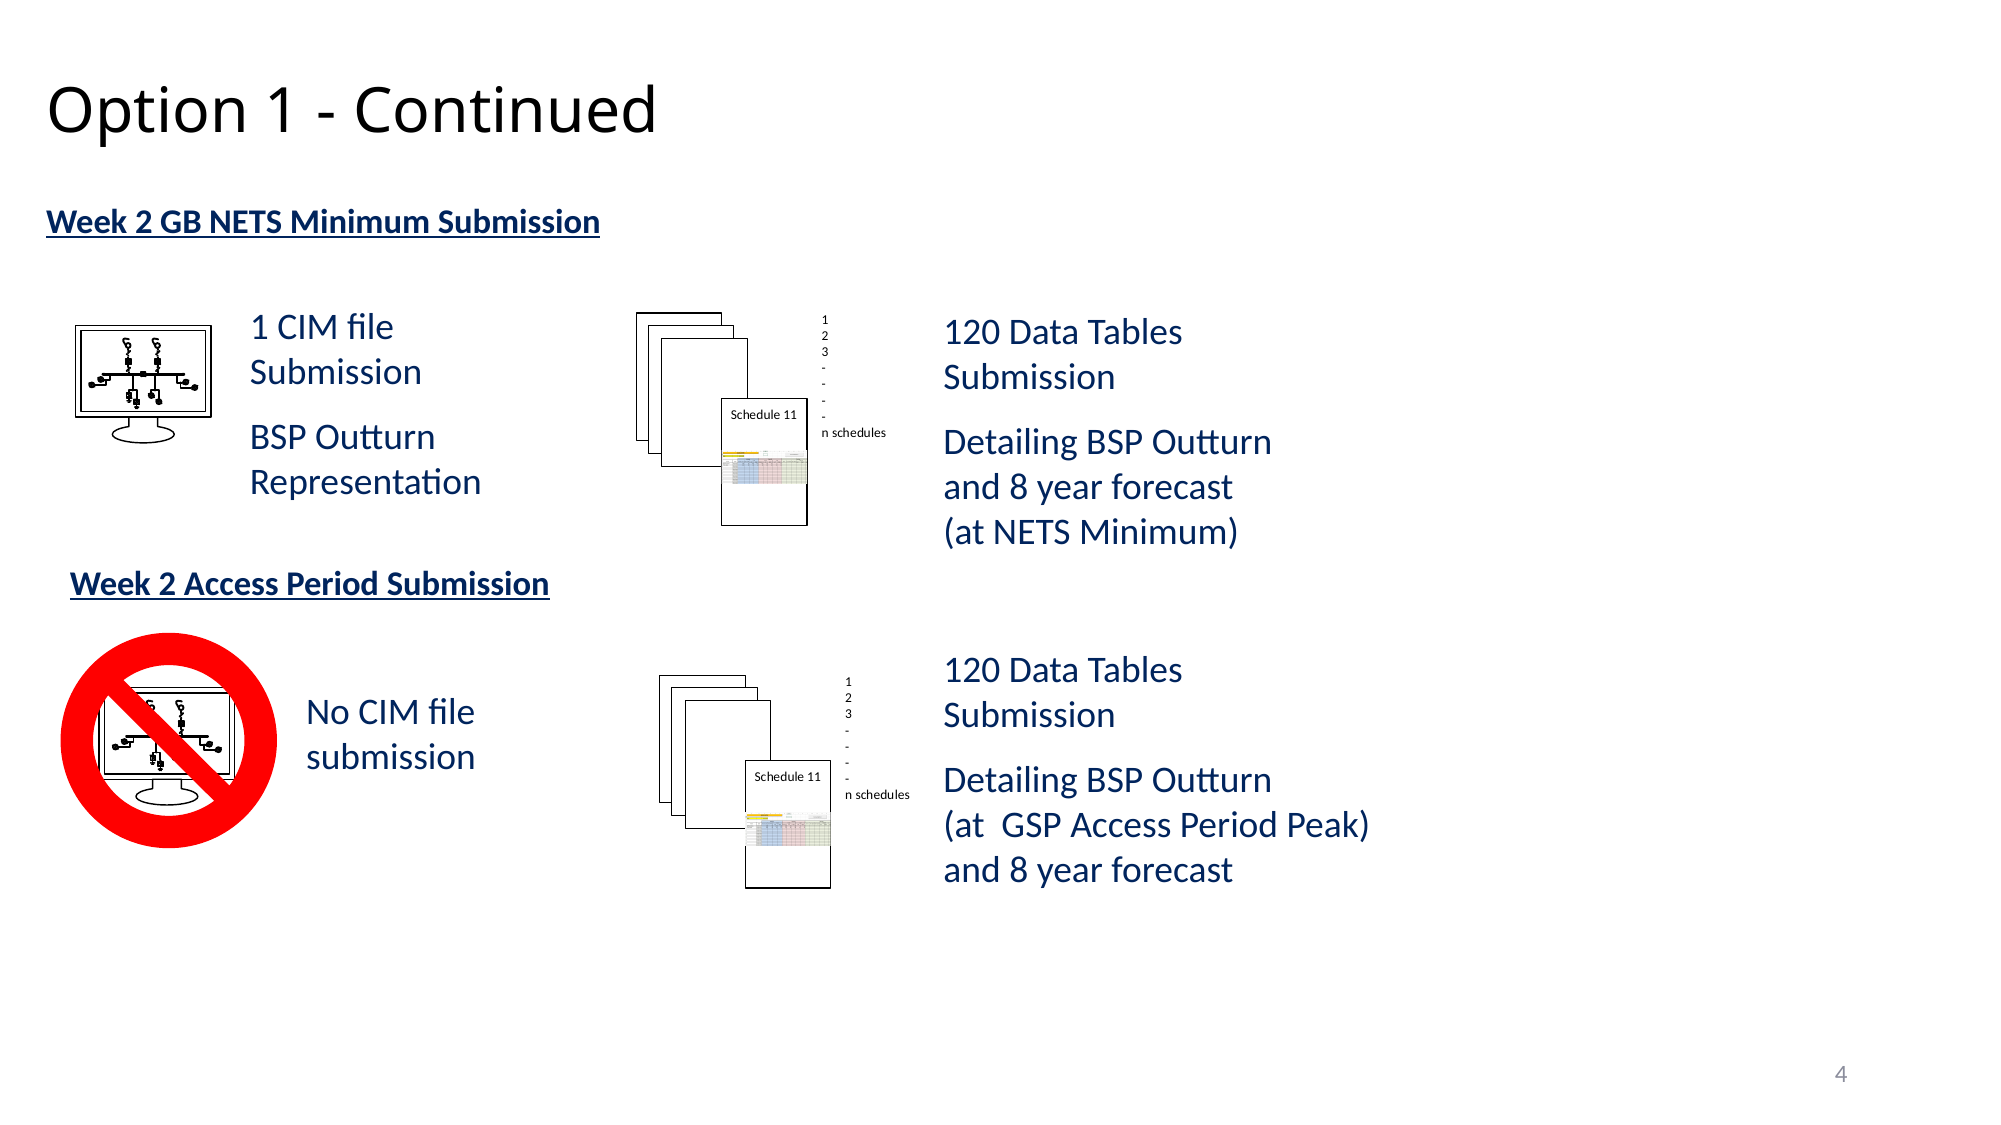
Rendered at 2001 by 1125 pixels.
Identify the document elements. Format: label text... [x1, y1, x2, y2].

text_box 120 Data Tables Submission Detailing BSP Outturn and 8 year forecast (at NETS Minimum) [928, 292, 1282, 545]
picture [633, 310, 903, 528]
text_box No CIM file submission [291, 672, 560, 823]
picture [58, 630, 278, 850]
title Option 1 - Continued [31, 3, 1757, 221]
text_box Week 2 Access Period Submission [55, 546, 634, 618]
text_box Week 2 GB NETS Minimum Submission [31, 184, 611, 256]
slide_number 4 [1412, 1042, 1863, 1103]
picture [657, 672, 926, 890]
picture [72, 314, 213, 453]
text_box 1 CIM file Submission BSP Outturn Representation [235, 287, 620, 505]
text_box 120 Data Tables Submission Detailing BSP Outturn (at GSP Access Period Peak) and 8 year forecast [928, 630, 1391, 883]
